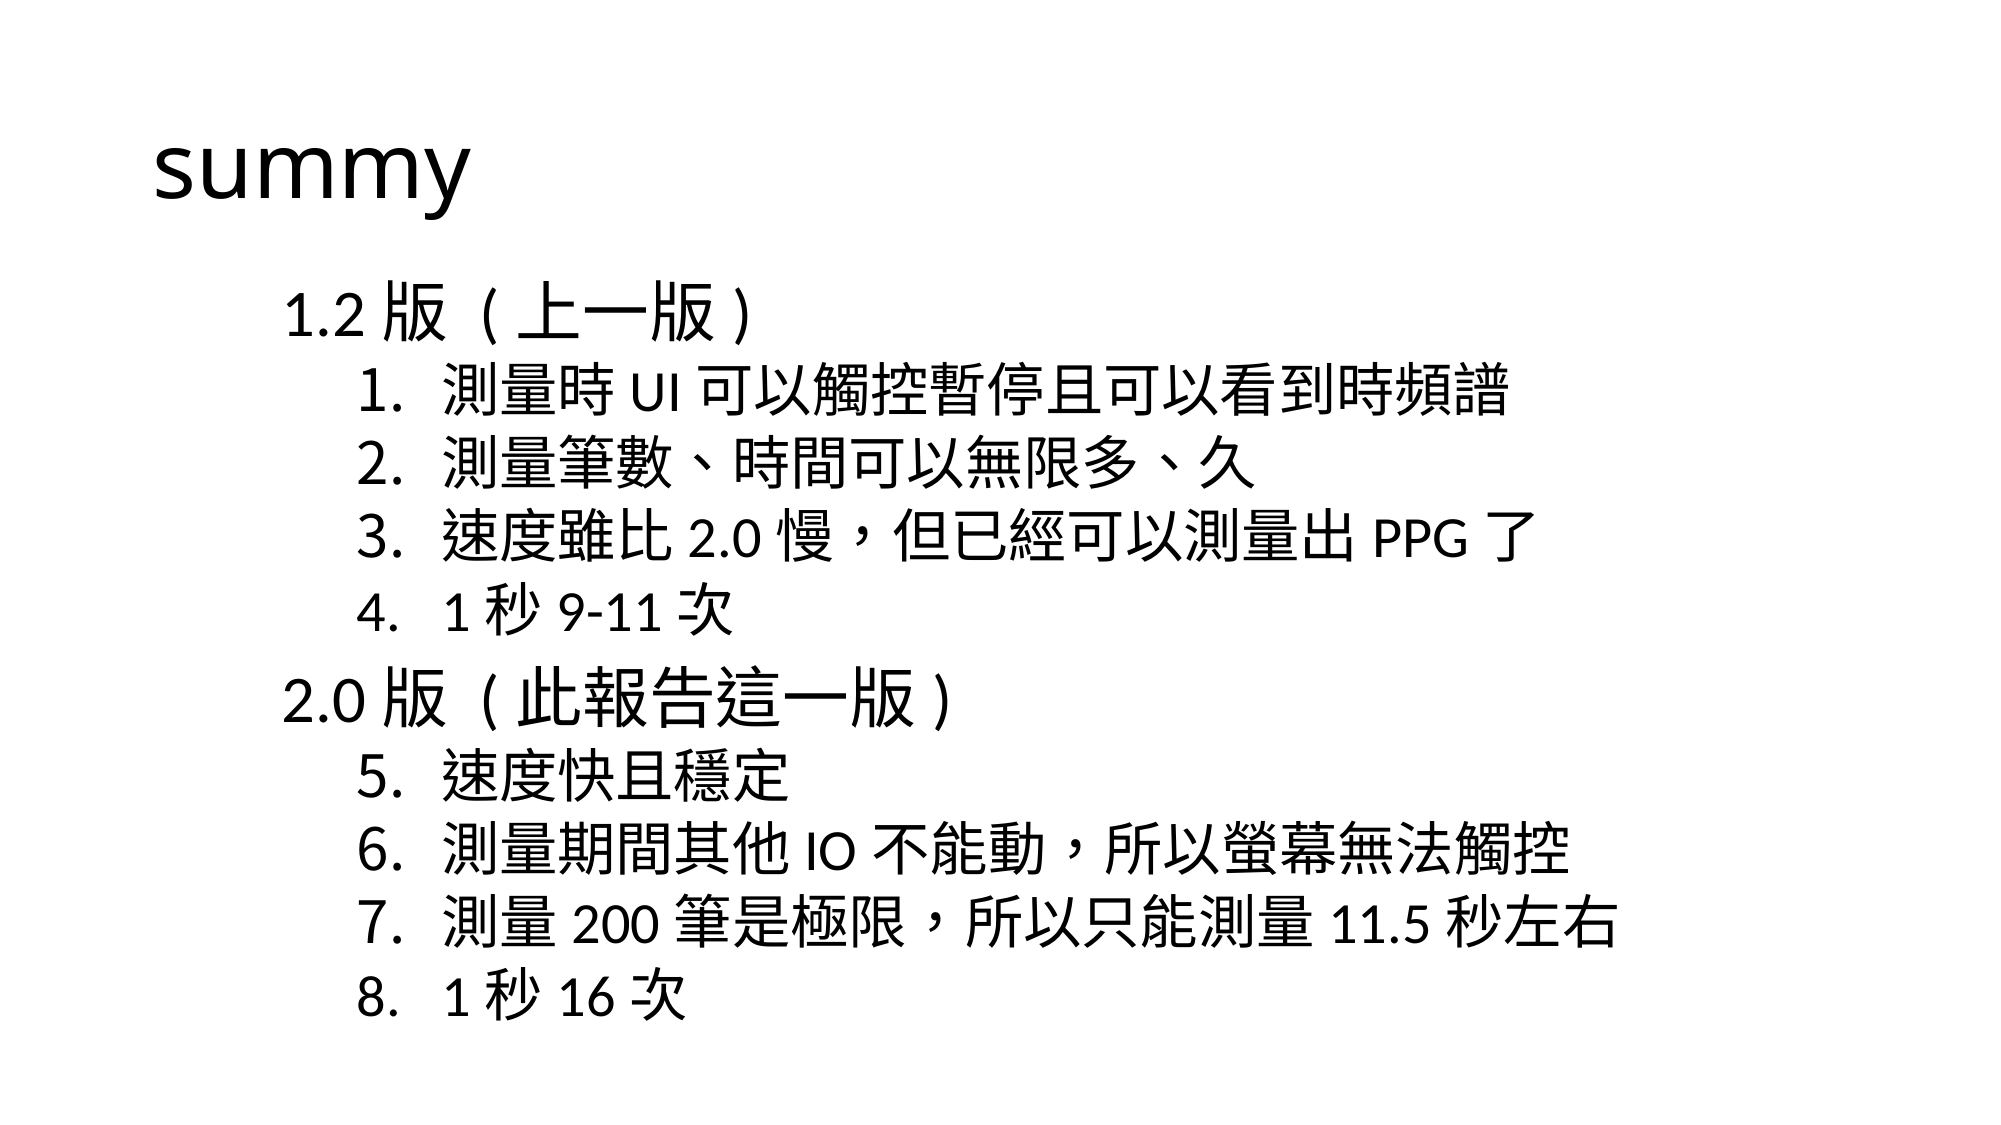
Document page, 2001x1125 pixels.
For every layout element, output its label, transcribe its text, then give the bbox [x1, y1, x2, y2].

list 1.2版 (上一版) 測量時UI可以觸控暫停且可以看到時頻譜 測量筆數、時間可以無限多、久 速度雖比2.0慢，但已經可以測量出PPG了 1秒9-11次 2.0版 (此報告這一版) 速度快且穩定 測量期間其他IO不能動，所以螢幕無法觸控 測量200筆是極限，所以只能測量11.5秒左右 1秒16次 [266, 271, 1734, 1088]
title summy [137, 59, 1863, 278]
